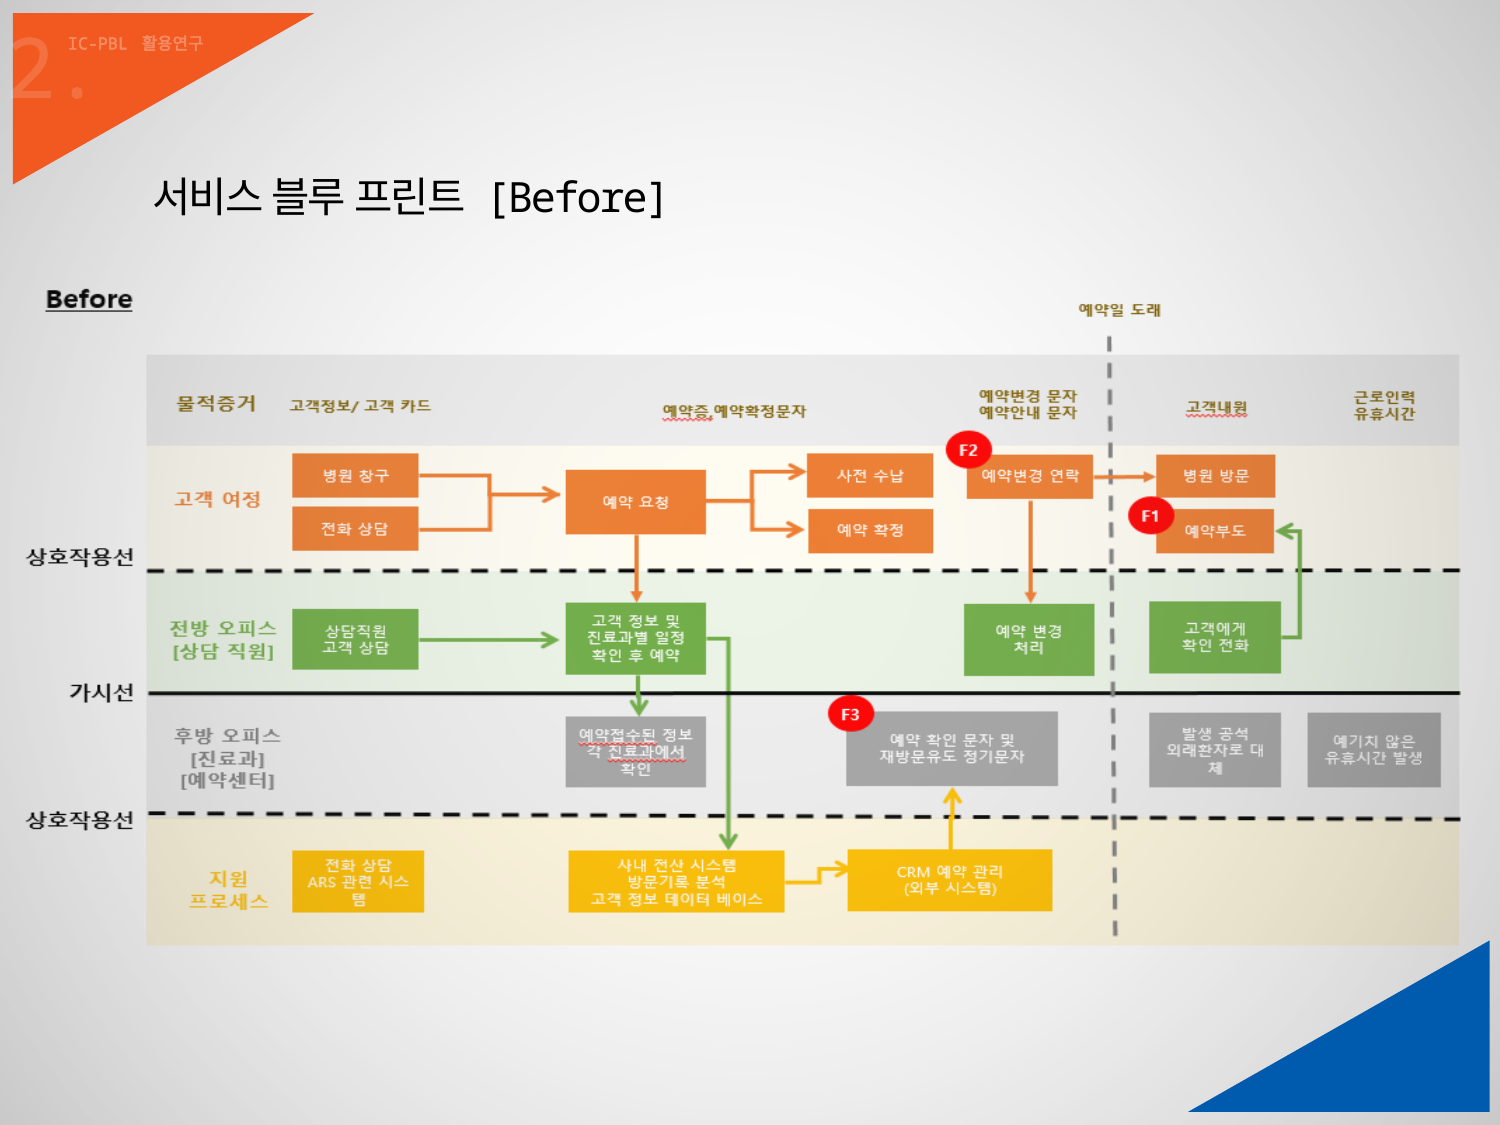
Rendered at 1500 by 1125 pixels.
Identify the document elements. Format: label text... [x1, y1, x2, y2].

text_box [1186, 972, 1492, 1114]
text_box 2. [0, 7, 117, 122]
text_box [10, 11, 317, 187]
picture [12, 241, 1500, 962]
text_box [0, 0, 1500, 1125]
text_box 서비스 블루 프린트 [Before] [137, 163, 686, 229]
text_box IC-PBL 활용연구 [53, 25, 219, 60]
